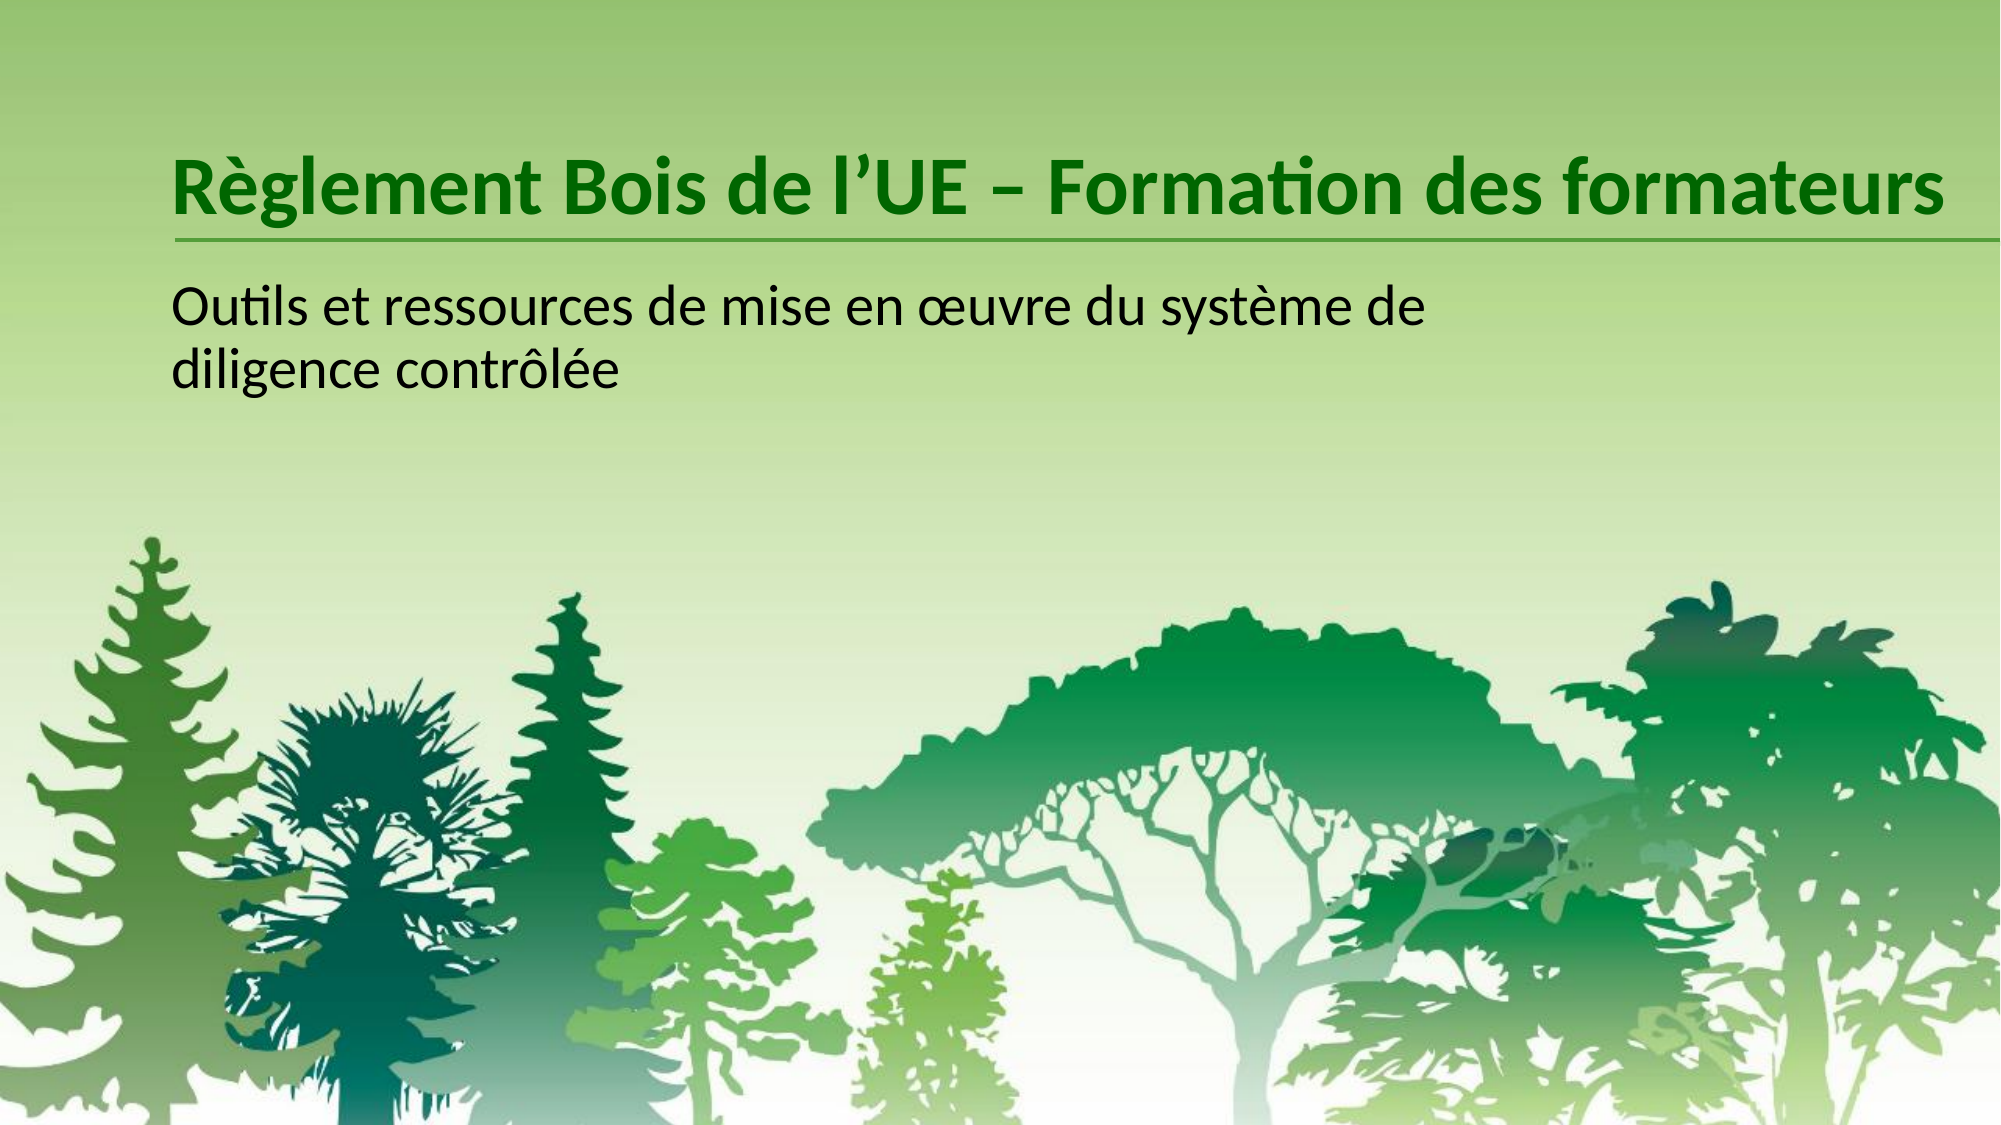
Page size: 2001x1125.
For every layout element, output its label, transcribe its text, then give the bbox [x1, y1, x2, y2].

slide_number 2 [1493, 1065, 1944, 1125]
subtitle Outils et ressources de mise en œuvre du système de diligence contrôlée [156, 267, 1657, 540]
title Règlement Bois de l’UE – Formation des formateurs [156, 95, 2000, 241]
picture [0, 0, 2001, 1125]
